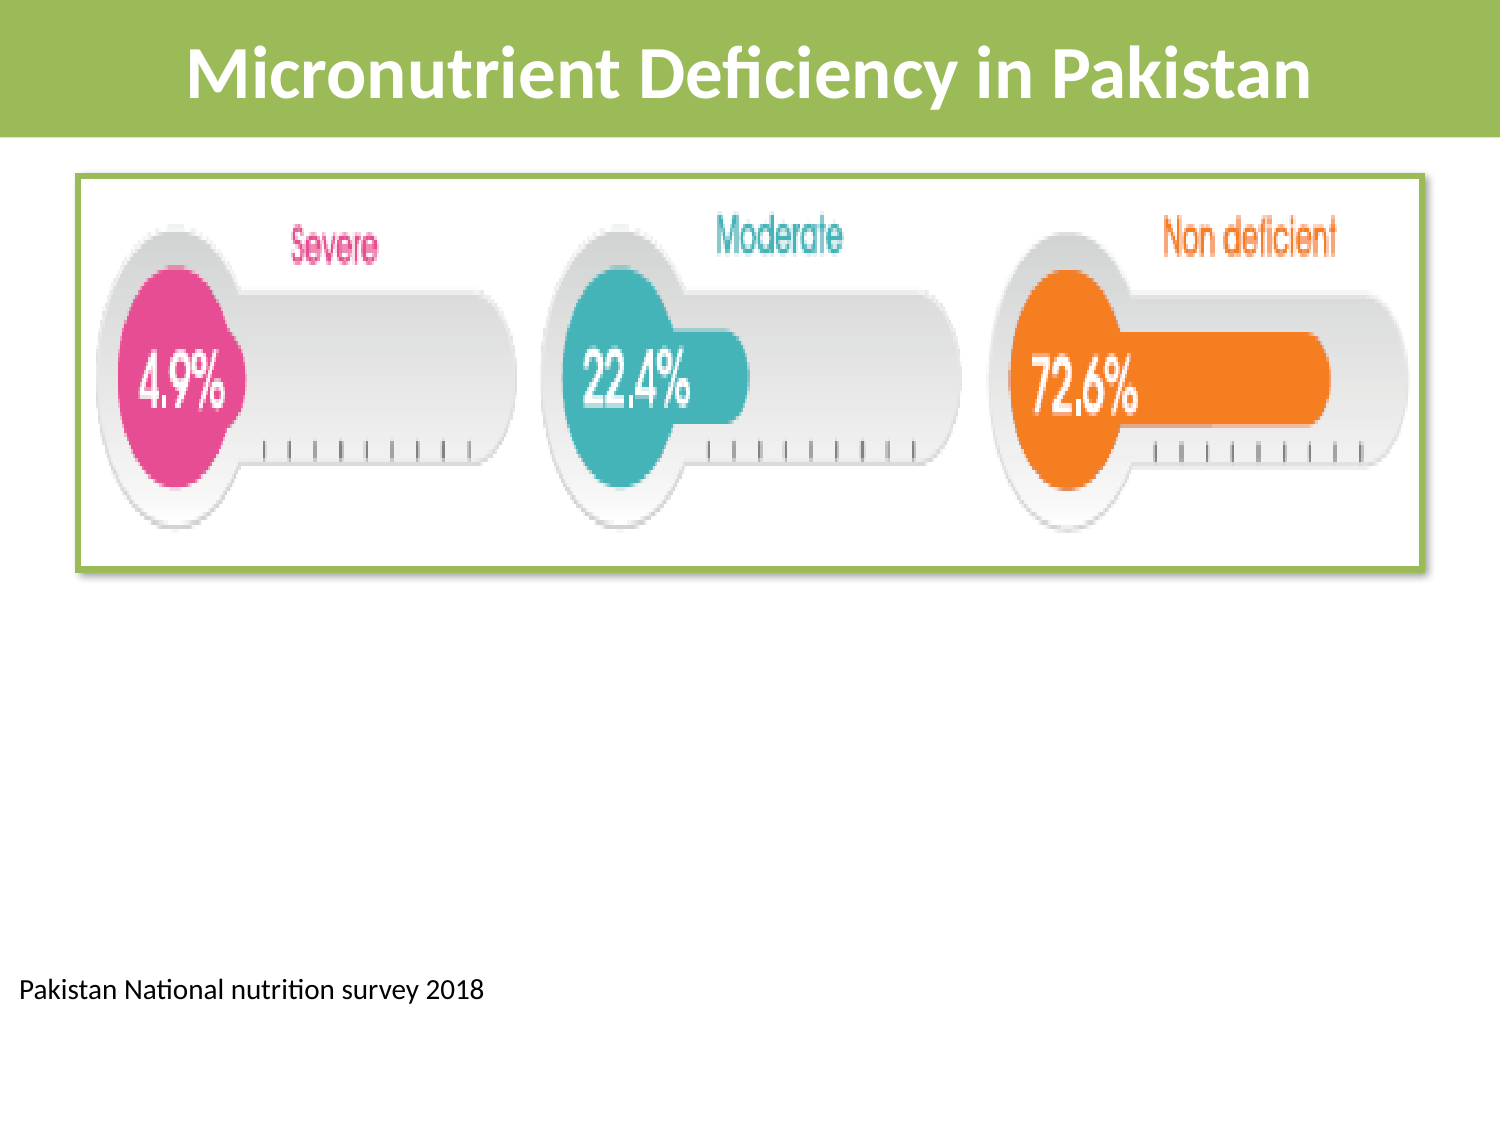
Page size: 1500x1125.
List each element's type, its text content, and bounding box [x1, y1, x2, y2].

text_box Micronutrient Deficiency in Pakistan [0, 0, 1500, 138]
list Pakistan National nutrition survey 2018 [4, 962, 638, 1025]
picture [80, 178, 1419, 567]
